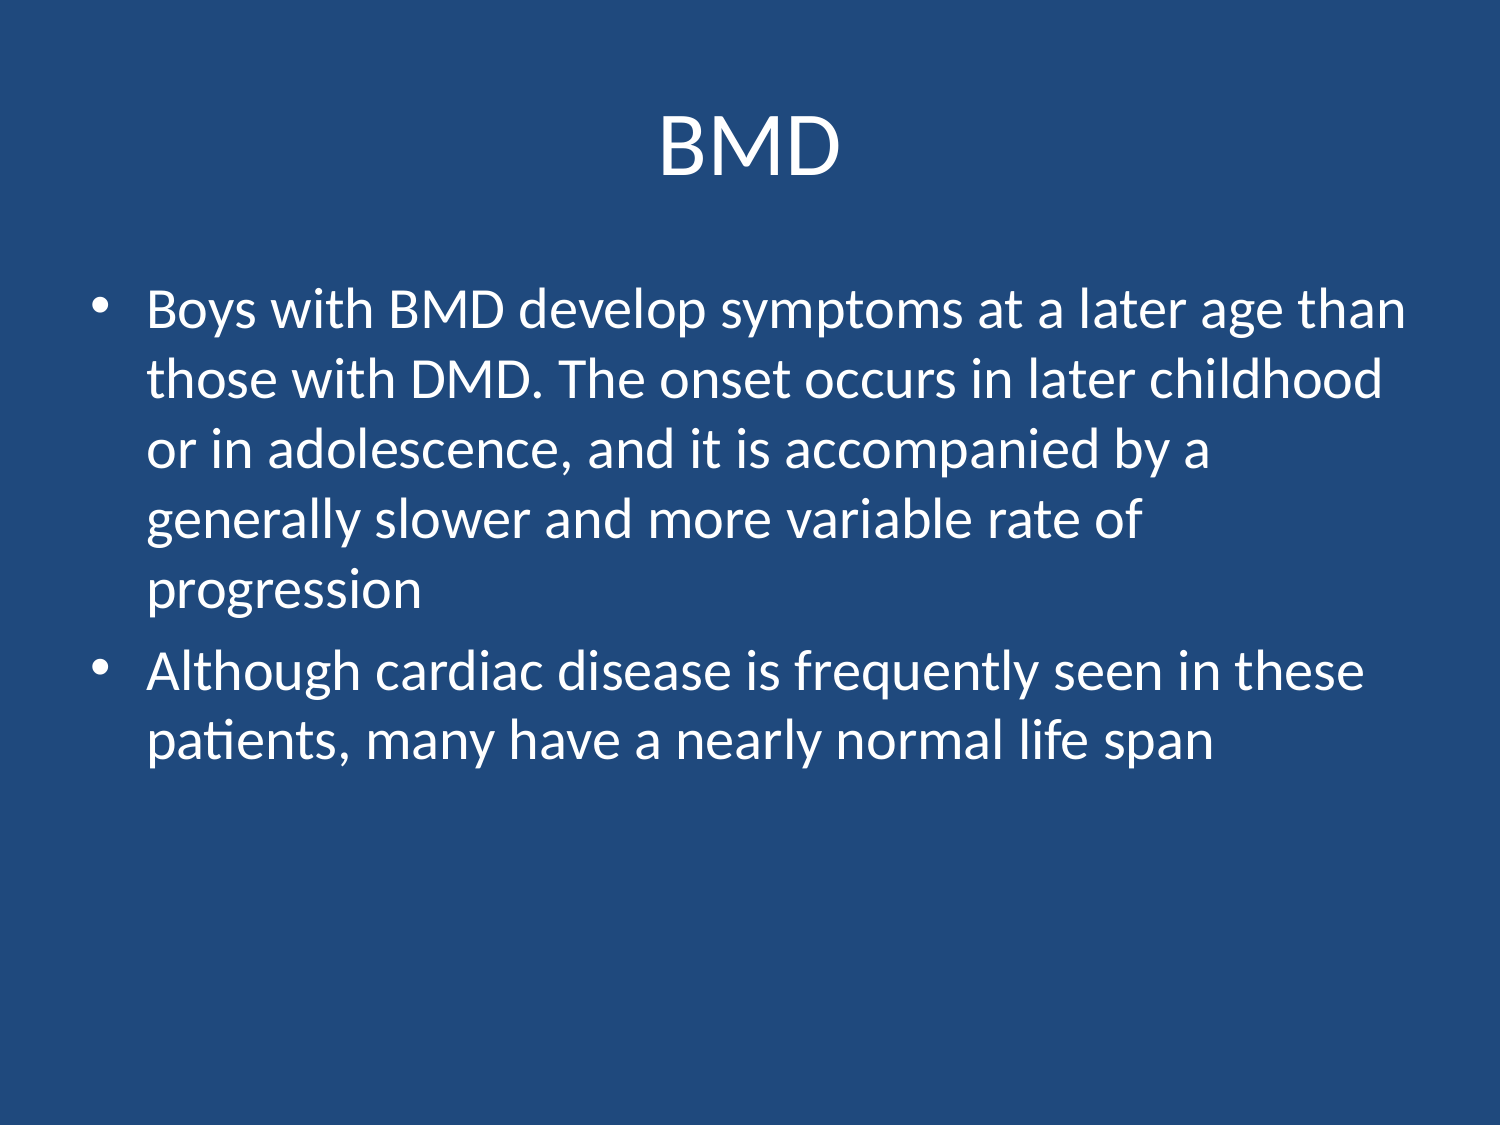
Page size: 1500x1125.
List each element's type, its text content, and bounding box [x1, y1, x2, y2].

list Boys with BMD develop symptoms at a later age than those with DMD. The onset occurs in later childhood or in adolescence, and it is accompanied by a generally slower and more variable rate of progression Although cardiac disease is frequently seen in these patients, many have a nearly normal life span [75, 262, 1425, 1005]
title BMD [75, 45, 1425, 233]
